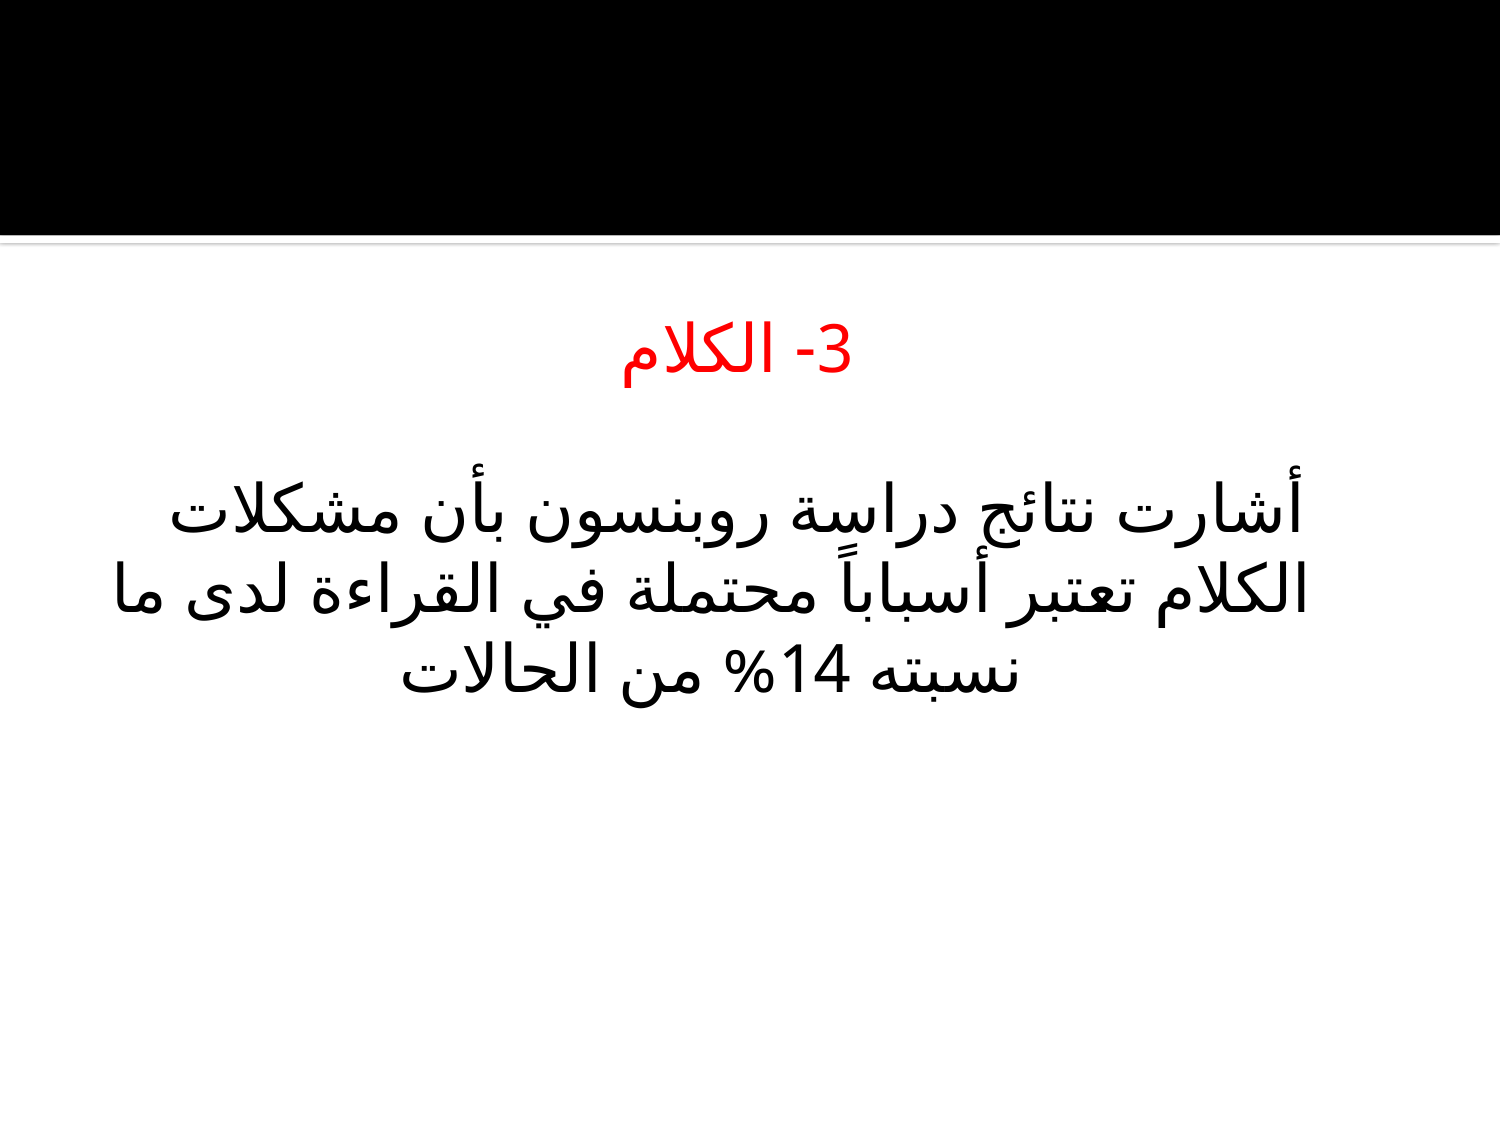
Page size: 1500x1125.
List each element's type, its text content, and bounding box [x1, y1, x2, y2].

list 3- الكلام أشارت نتائج دراسة روبنسون بأن مشكلات الكلام تعتبر أسباباً محتملة في القراءة لدى ما نسبته 14% من الحالات [75, 291, 1425, 1050]
